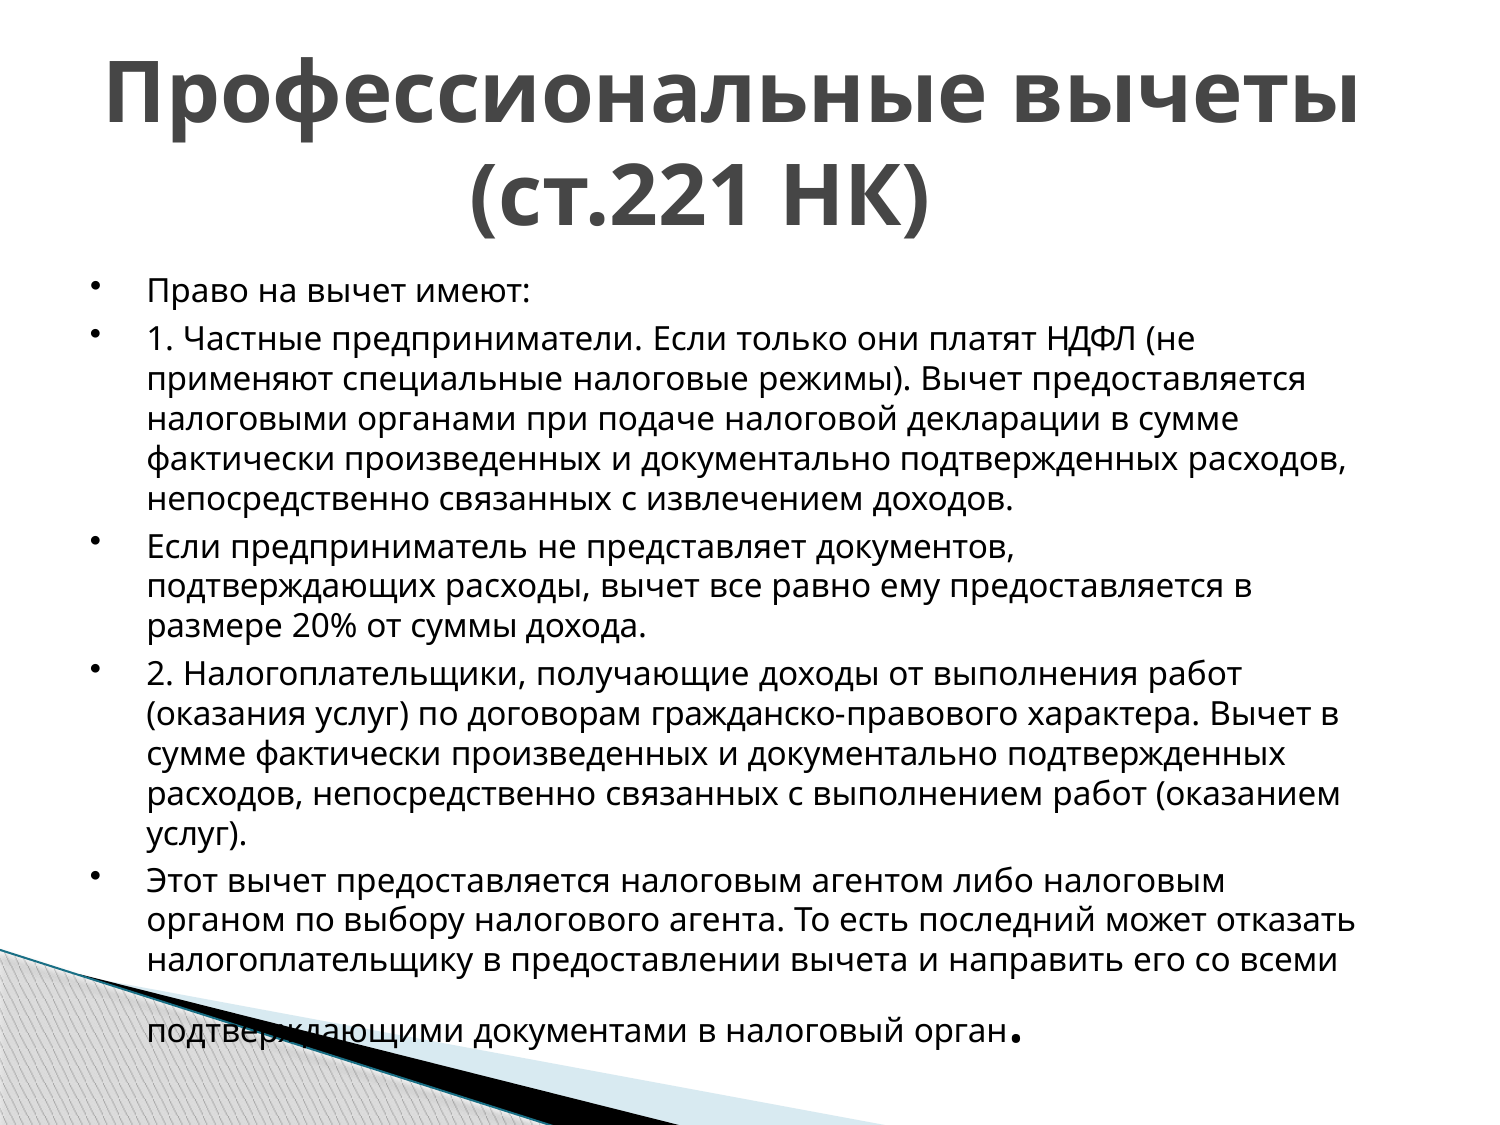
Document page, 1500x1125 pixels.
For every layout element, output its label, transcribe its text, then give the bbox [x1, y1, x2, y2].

text_box Право на вычет имеют: 1. Частные предприниматели. Если только они платят НДФЛ (не применяют специальные налоговые режимы). Вычет предоставляется налоговыми органами при подаче налоговой декларации в сумме фактически произведенных и документально подтвержденных расходов, непосредственно связанных с извлечением доходов. Если предприниматель не представляет документов, подтверждающих расходы, вычет все равно ему предоставляется в размере 20% от суммы дохода. 2. Налогоплательщики, получающие доходы от выполнения работ (оказания услуг) по договорам гражданско-правового характера. Вычет в сумме фактически произведенных и документально подтвержденных расходов, непосредственно связанных с выполнением работ (оказанием услуг). Этот вычет предоставляется налоговым агентом либо налоговым органом по выбору налогового агента. То есть последний может отказать налогоплательщику в предоставлении вычета и направить его со всеми подтверждающими документами в налоговый орган. [87, 259, 1379, 1059]
title Профессиональные вычеты (ст.221 НК) [75, 35, 1425, 243]
